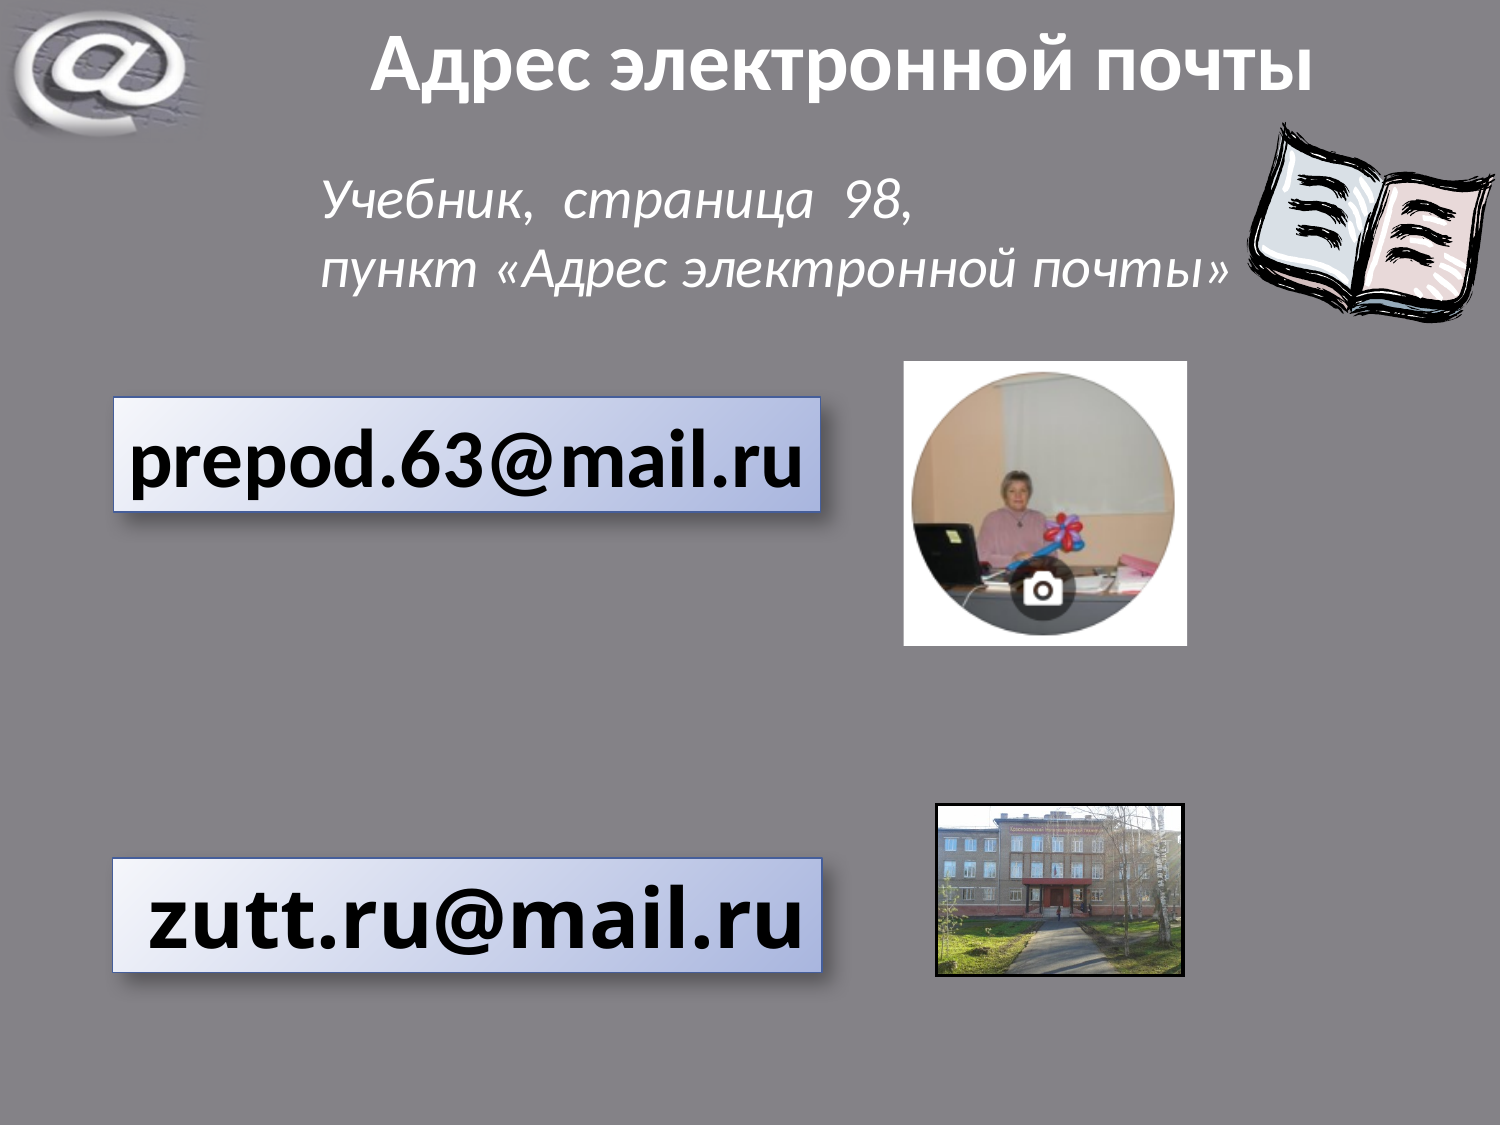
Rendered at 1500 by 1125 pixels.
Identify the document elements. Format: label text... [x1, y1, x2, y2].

text_box Учебник, страница 98, пункт «Адрес электронной почты» [304, 152, 1241, 307]
text_box zutt.ru@mail.ru [112, 857, 823, 973]
picture [903, 361, 1188, 646]
picture [937, 805, 1182, 974]
text_box prepod.63@mail.ru [113, 396, 821, 513]
text_box Адрес электронной почты [212, 0, 1500, 115]
picture [1241, 116, 1500, 329]
picture [0, 0, 212, 144]
